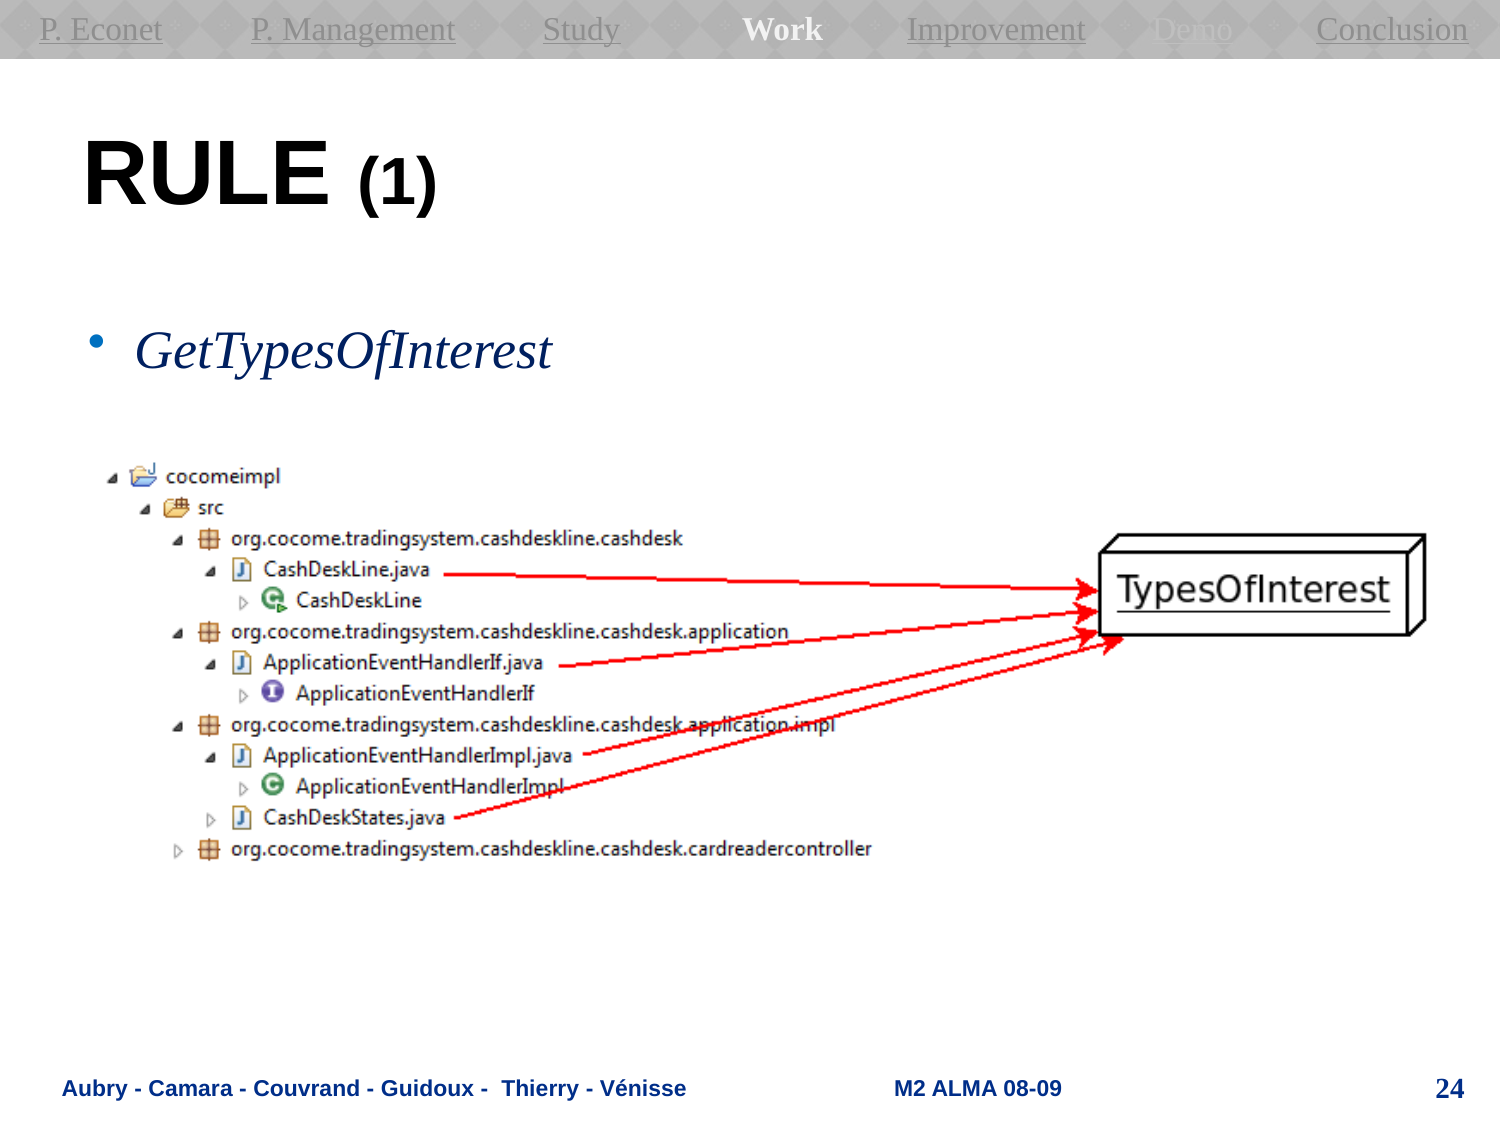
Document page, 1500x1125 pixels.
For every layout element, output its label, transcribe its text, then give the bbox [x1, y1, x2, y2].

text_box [22, 0, 1486, 56]
list GetTypesOfInterest [75, 306, 1442, 1043]
slide_number 24 [1368, 1066, 1465, 1104]
footer Aubry - Camara - Couvrand - Guidoux - Thierry - Vénisse M2 ALMA 08-09 [46, 1066, 1231, 1102]
picture [97, 456, 1431, 868]
title Rule (1) [75, 105, 1263, 223]
